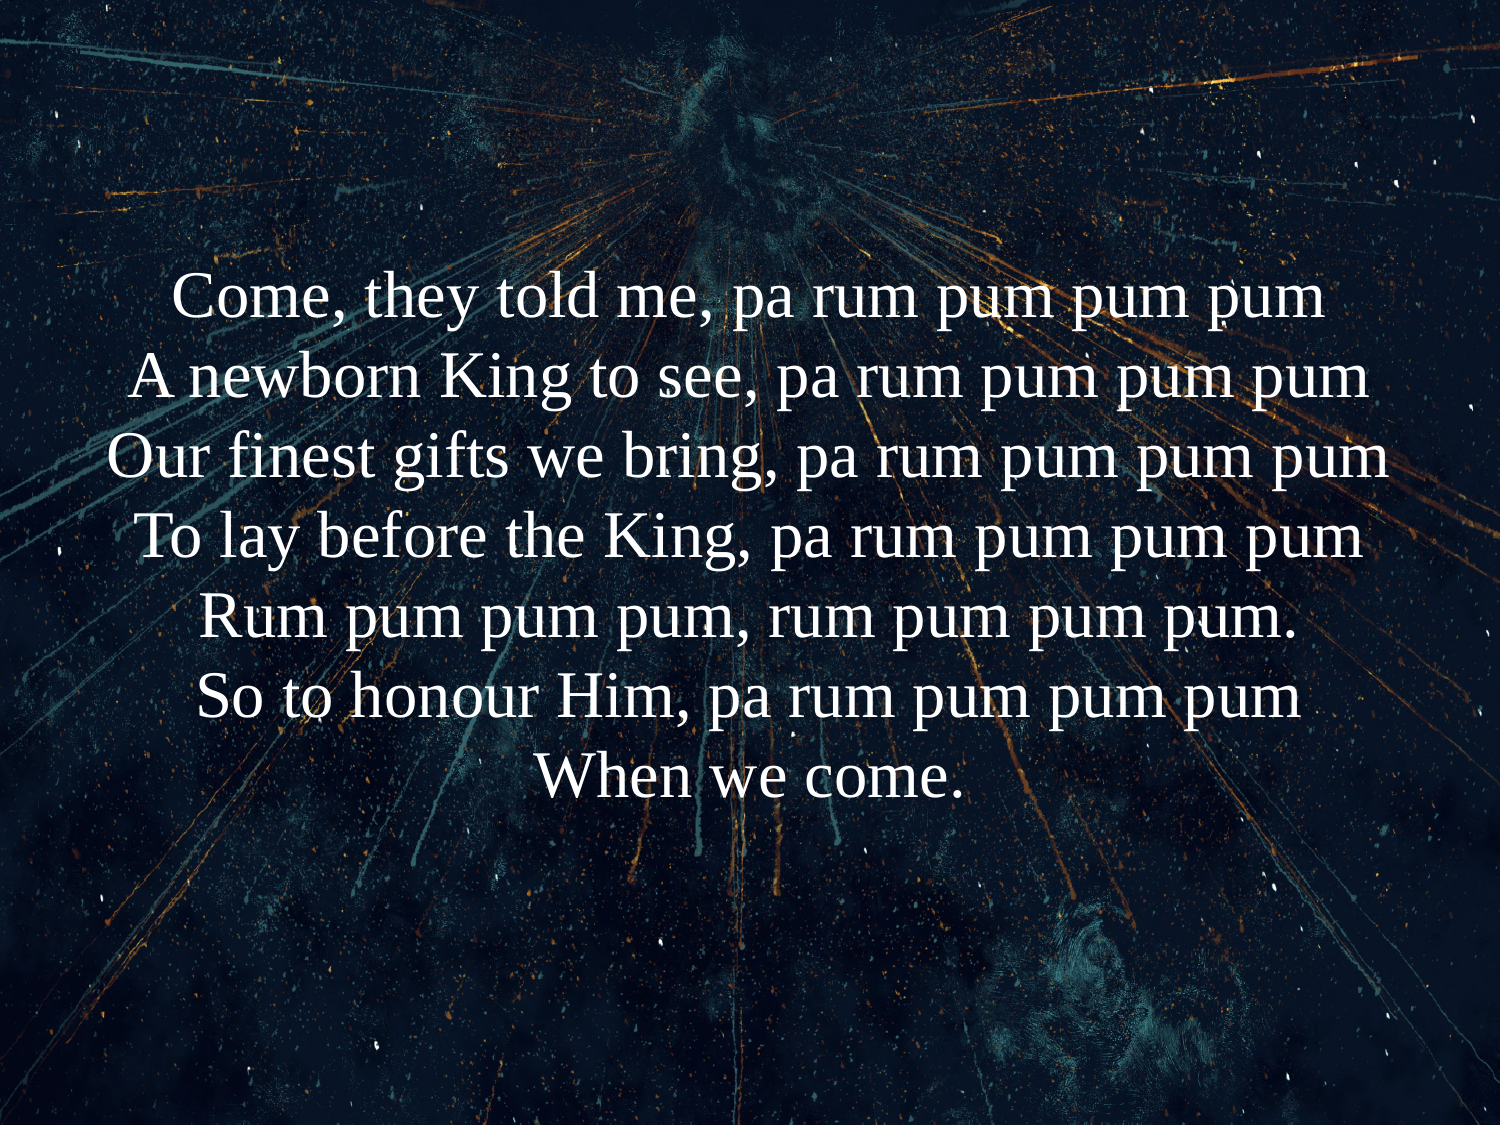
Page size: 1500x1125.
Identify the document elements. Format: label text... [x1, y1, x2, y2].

title Come, they told me, pa rum pum pum pum A newborn King to see, pa rum pum pum pum Our finest gifts we bring, pa rum pum pum pum To lay before the King, pa rum pum pum pum Rum pum pum pum, rum pum pum pum. So to honour Him, pa rum pum pum pum When we come. [62, 437, 1438, 625]
picture [0, 0, 1500, 1125]
